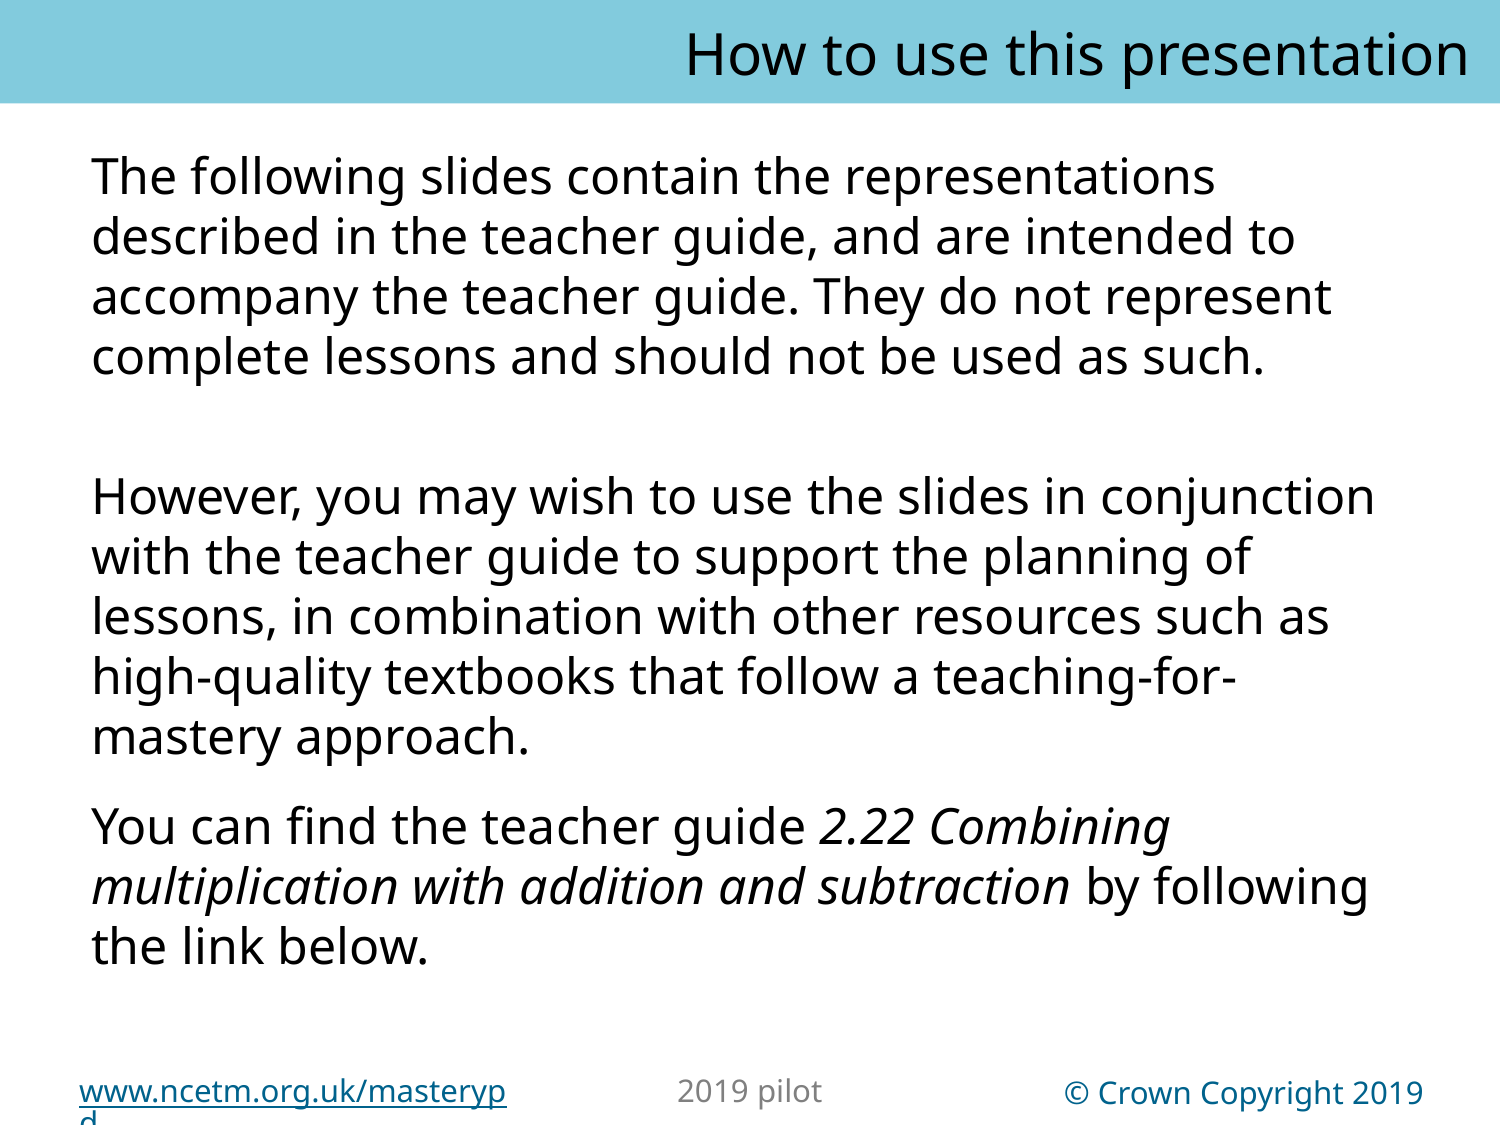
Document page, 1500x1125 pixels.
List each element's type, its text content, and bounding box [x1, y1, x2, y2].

list How to use this presentation [0, 0, 1500, 104]
list You can find the teacher guide 2.22 Combining multiplication with addition and subtraction by following the link below. [76, 786, 1424, 972]
